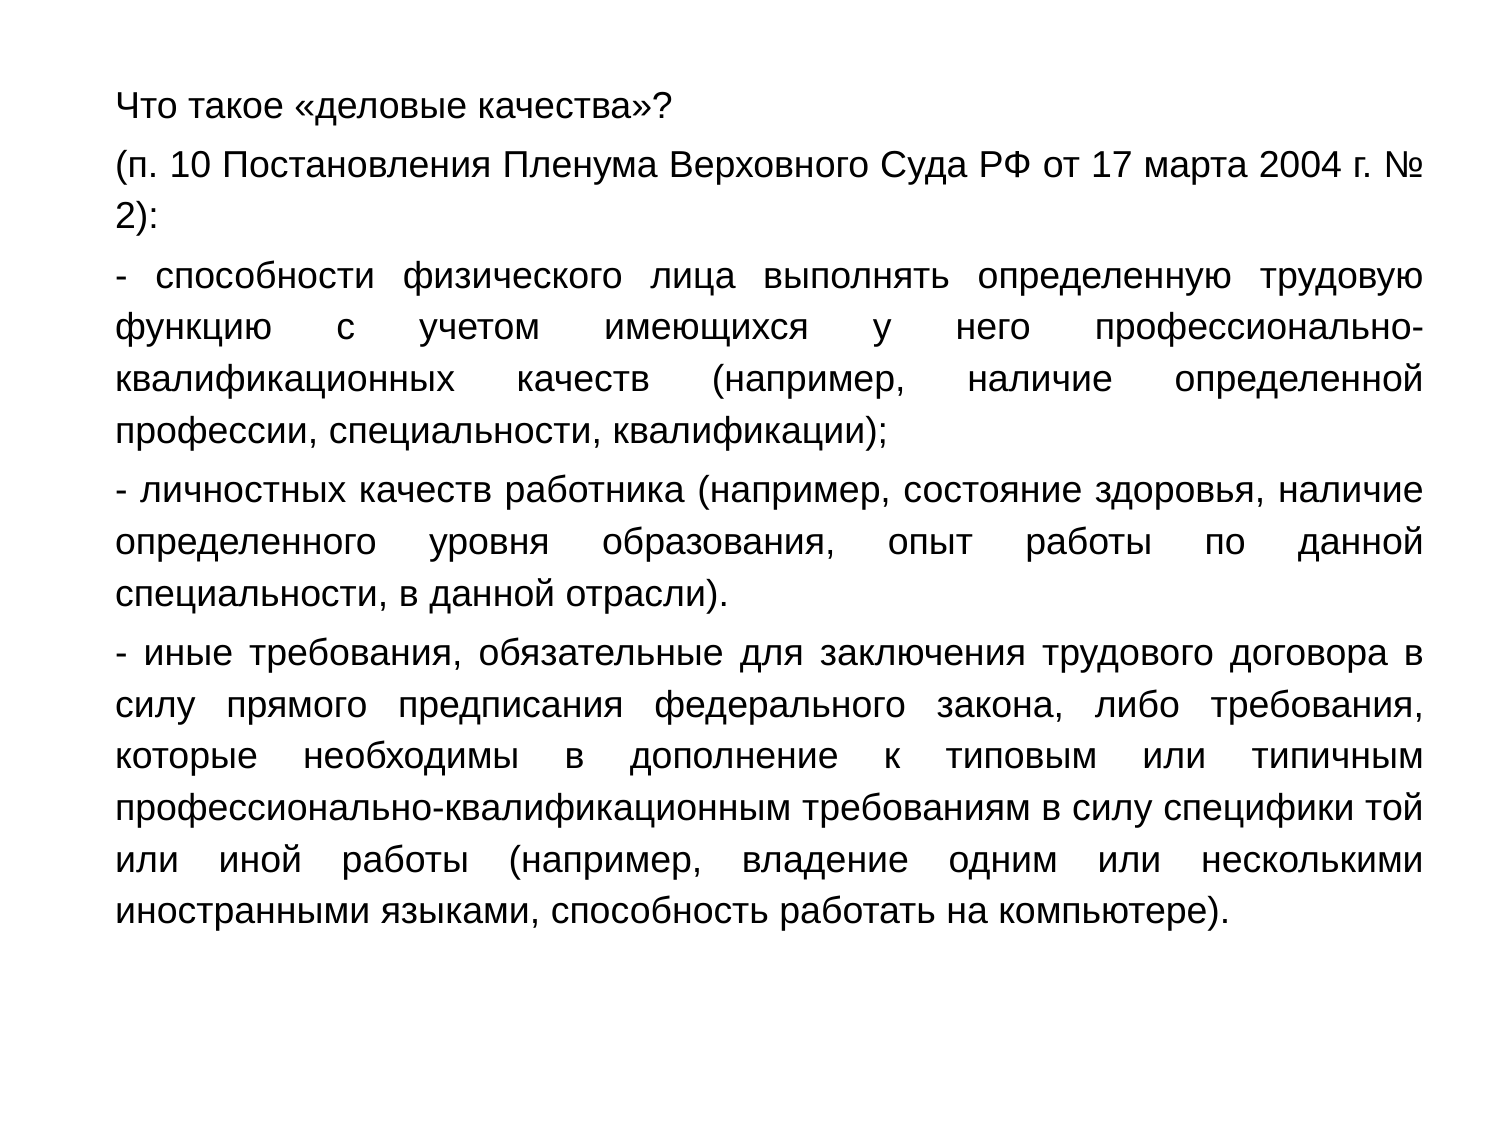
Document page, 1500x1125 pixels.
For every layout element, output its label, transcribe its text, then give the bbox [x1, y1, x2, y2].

text_box Что такое «деловые качества»? (п. 10 Постановления Пленума Верховного Суда РФ от 17 марта 2004 г. № 2): - способности физического лица выполнять определенную трудовую функцию с учетом имеющихся у него профессионально-квалификационных качеств (например, наличие определенной профессии, специальности, квалификации); - личностных качеств работника (например, состояние здоровья, наличие определенного уровня образования, опыт работы по данной специальности, в данной отрасли). - иные требования, обязательные для заключения трудового договора в силу прямого предписания федерального закона, либо требования, которые необходимы в дополнение к типовым или типичным профессионально-квалификационным требованиям в силу специфики той или иной работы (например, владение одним или несколькими иностранными языками, способность работать на компьютере). [100, 66, 1440, 939]
